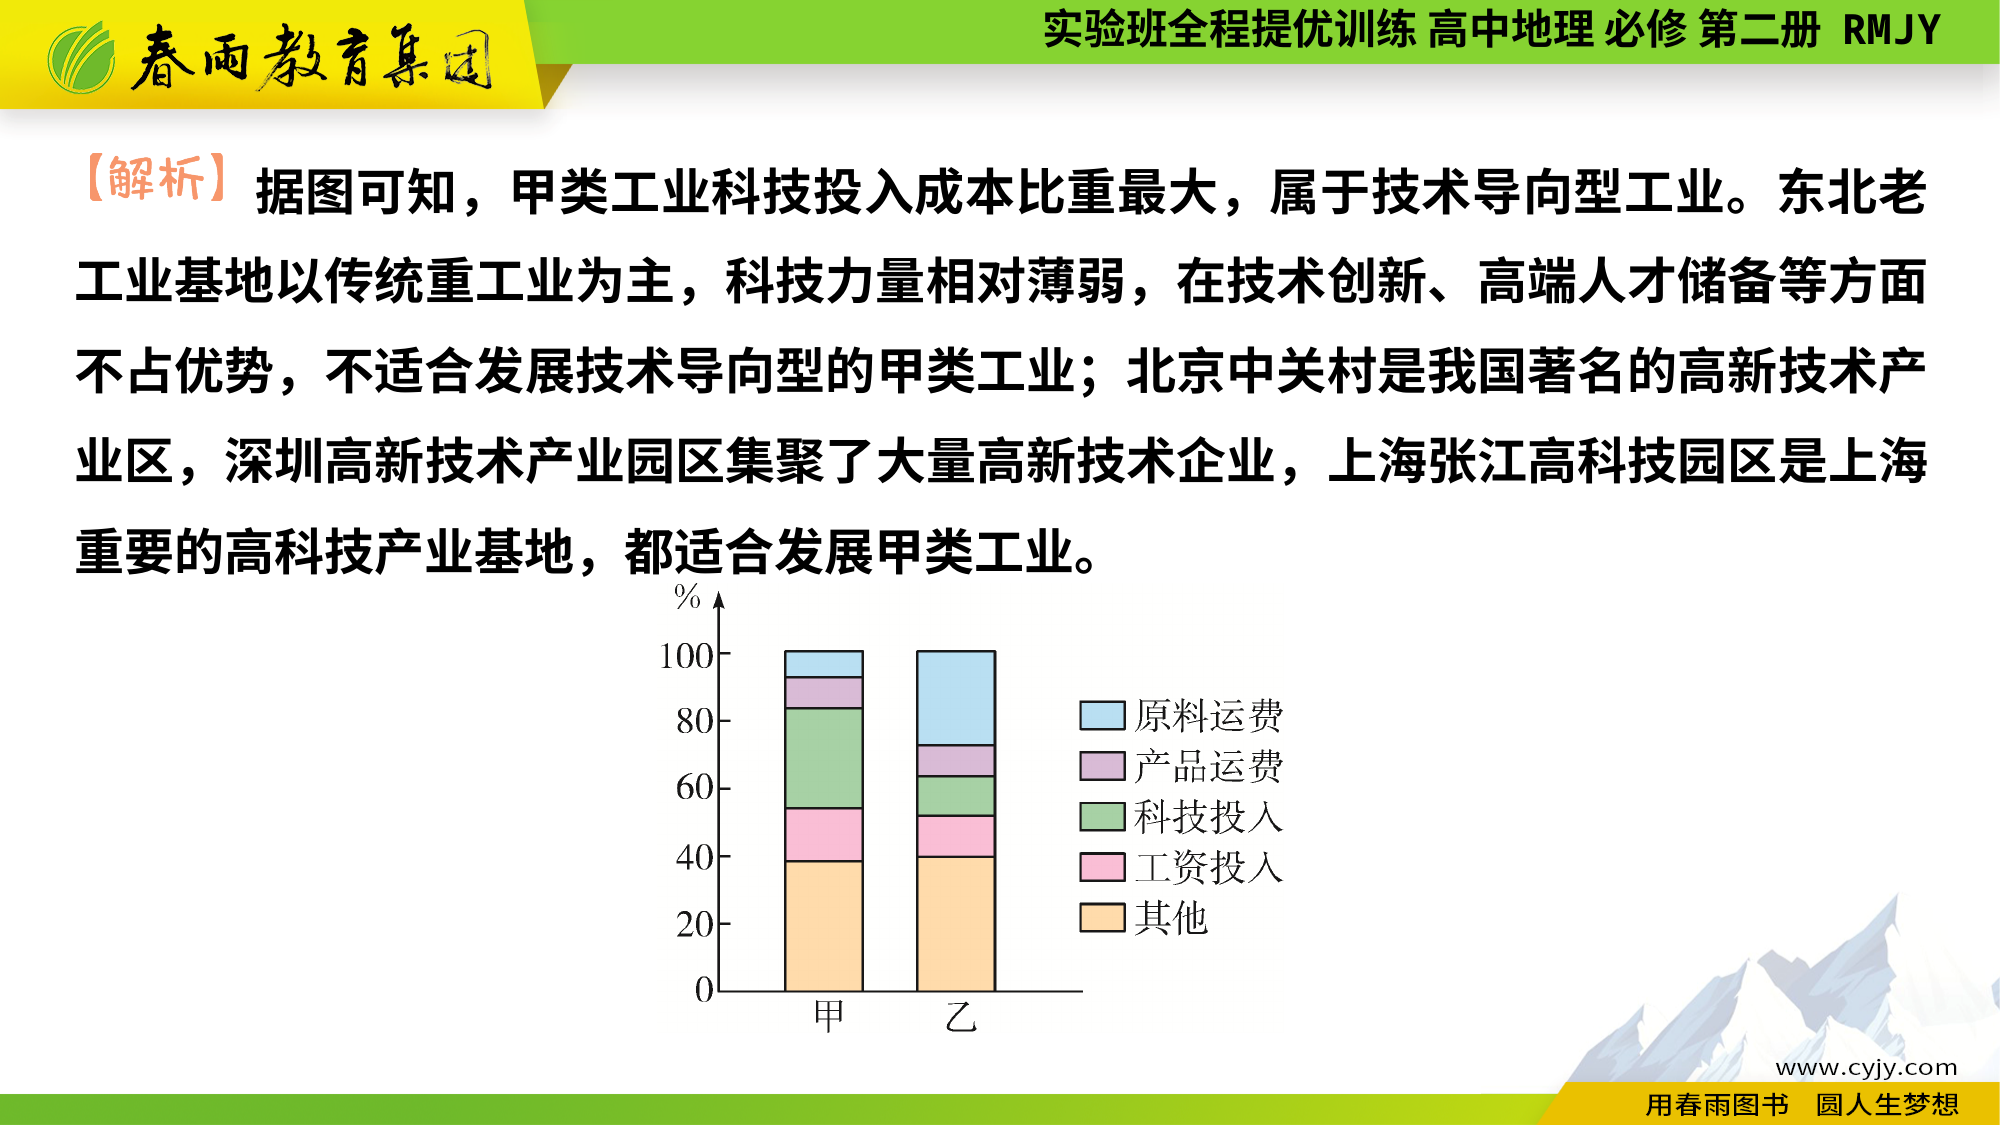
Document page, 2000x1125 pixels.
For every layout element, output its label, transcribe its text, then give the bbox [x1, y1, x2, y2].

list 据图可知，甲类工业科技投入成本比重最大，属于技术导向型工业。东北老工业基地以传统重工业为主，科技力量相对薄弱，在技术创新、高端人才储备等方面不占优势，不适合发展技术导向型的甲类工业；北京中关村是我国著名的高新技术产业区，深圳高新技术产业园区集聚了大量高新技术企业，上海张江高科技园区是上海重要的高科技产业基地，都适合发展甲类工业。 [59, 122, 1944, 592]
picture [0, 0, 2000, 1125]
